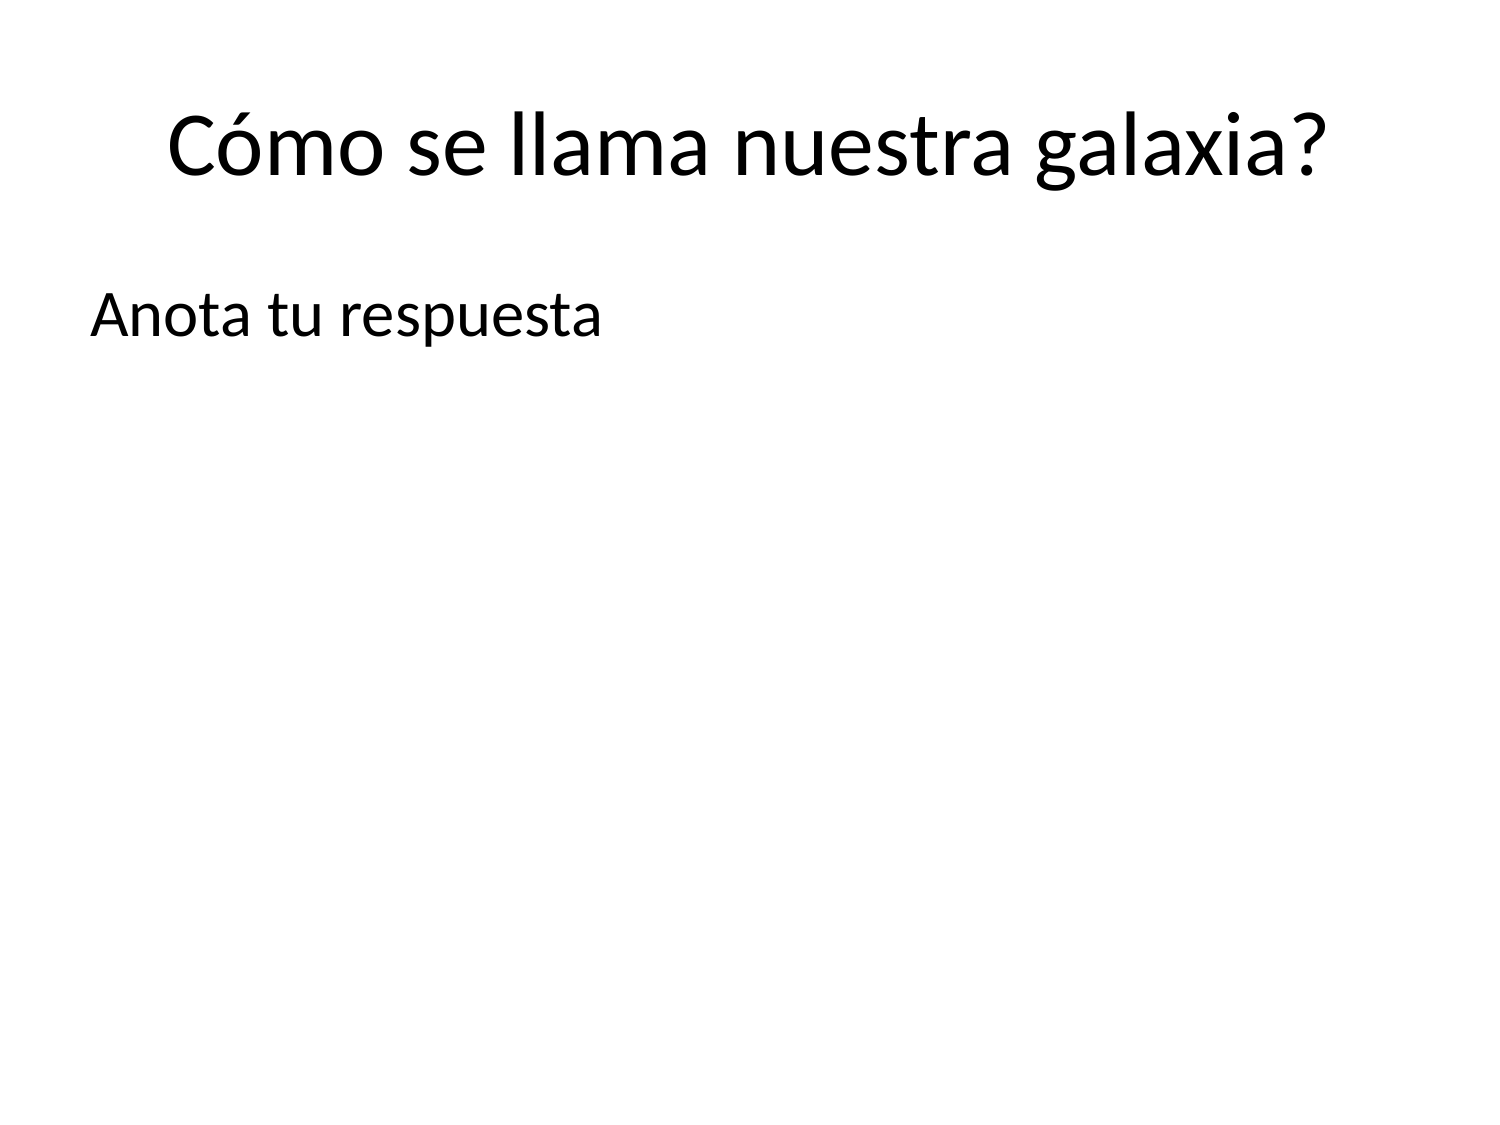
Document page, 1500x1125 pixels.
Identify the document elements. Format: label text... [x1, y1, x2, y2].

list Anota tu respuesta [75, 262, 1425, 1005]
title Cómo se llama nuestra galaxia? [75, 45, 1425, 233]
